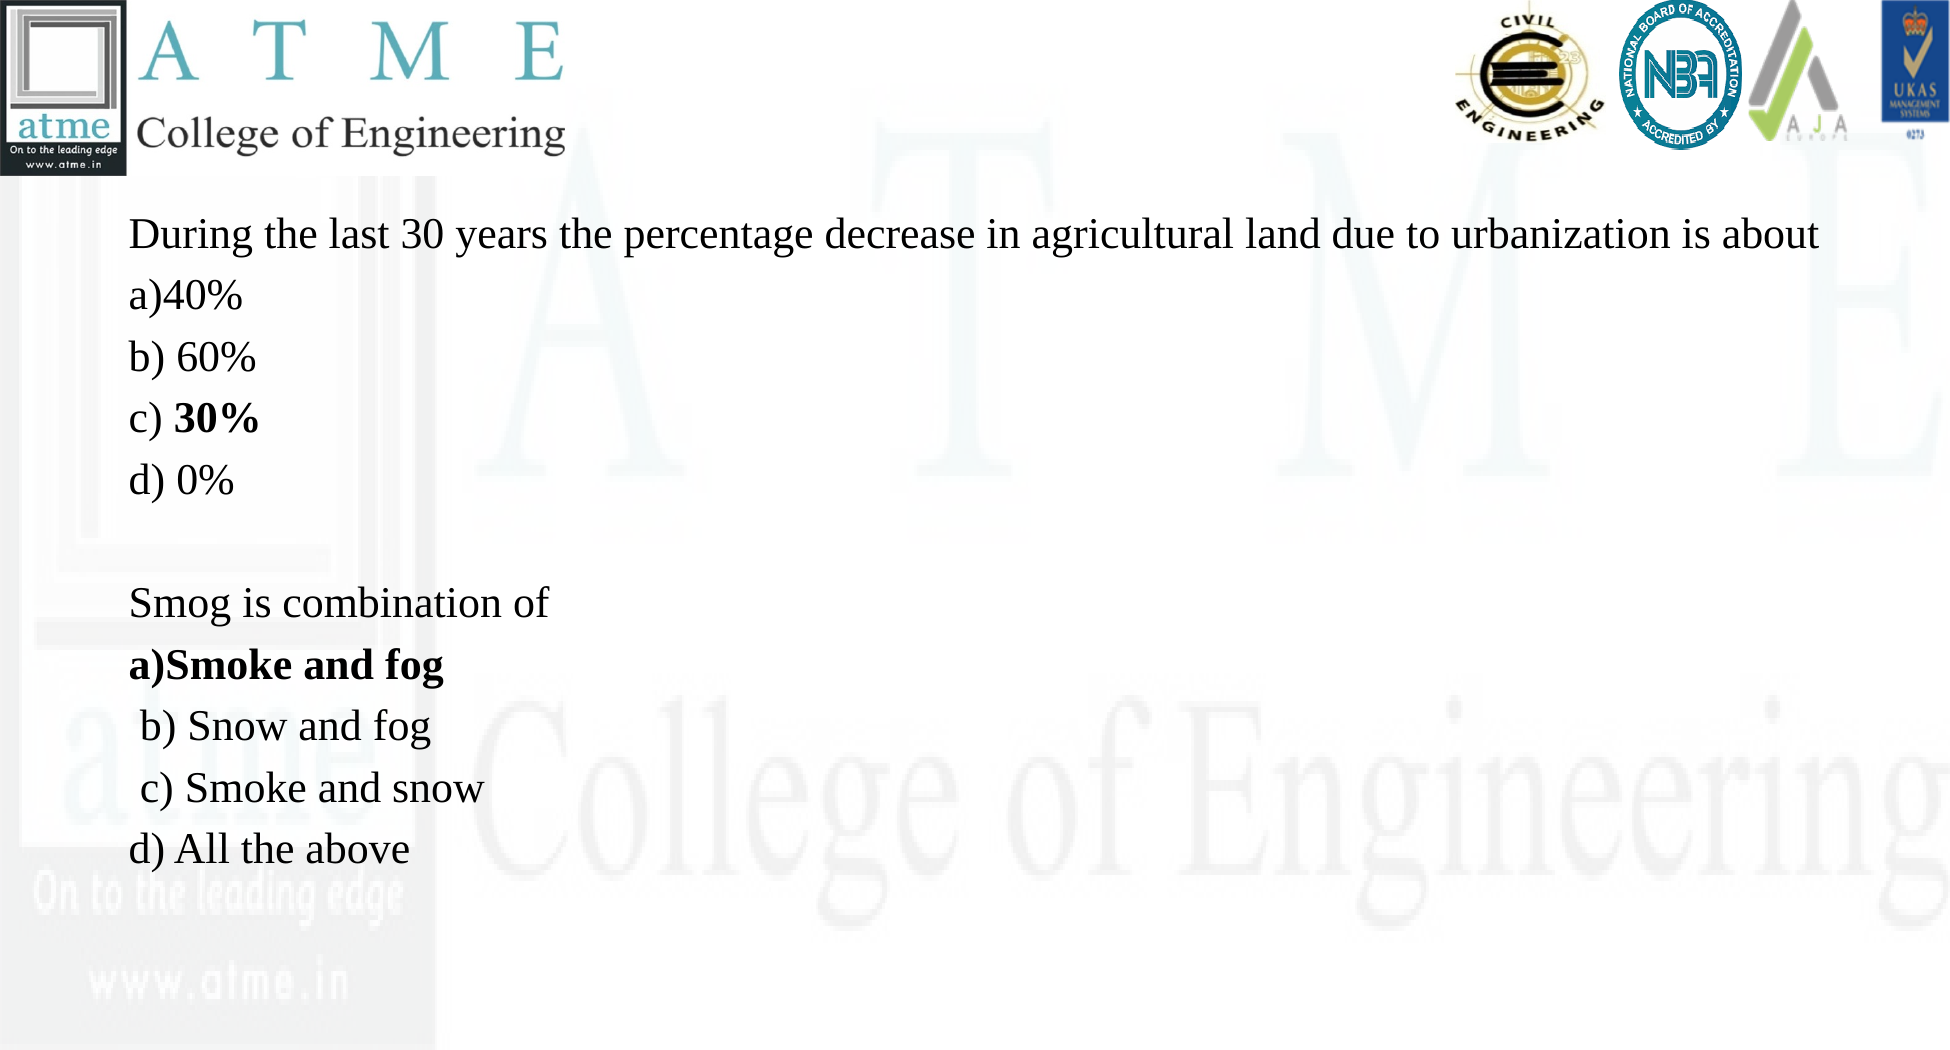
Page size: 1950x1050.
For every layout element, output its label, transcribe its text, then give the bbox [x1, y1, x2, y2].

picture [1455, 0, 1606, 144]
picture [1728, 89, 1736, 95]
picture [1684, 94, 1742, 151]
picture [0, 0, 566, 177]
picture [1748, 0, 1950, 142]
picture [1697, 0, 1742, 54]
picture [1683, 133, 1697, 137]
picture [1619, 0, 1727, 151]
picture [1666, 139, 1680, 144]
picture [1716, 113, 1721, 129]
picture [1725, 98, 1730, 109]
list During the last 30 years the percentage decrease in agricultural land due to urbanization is about a)40% b) 60% c) 30% d) 0% Smog is combination of a)Smoke and fog b) Snow and fog c) Smoke and snow d) All the above [113, 196, 1853, 922]
picture [1697, 9, 1702, 17]
